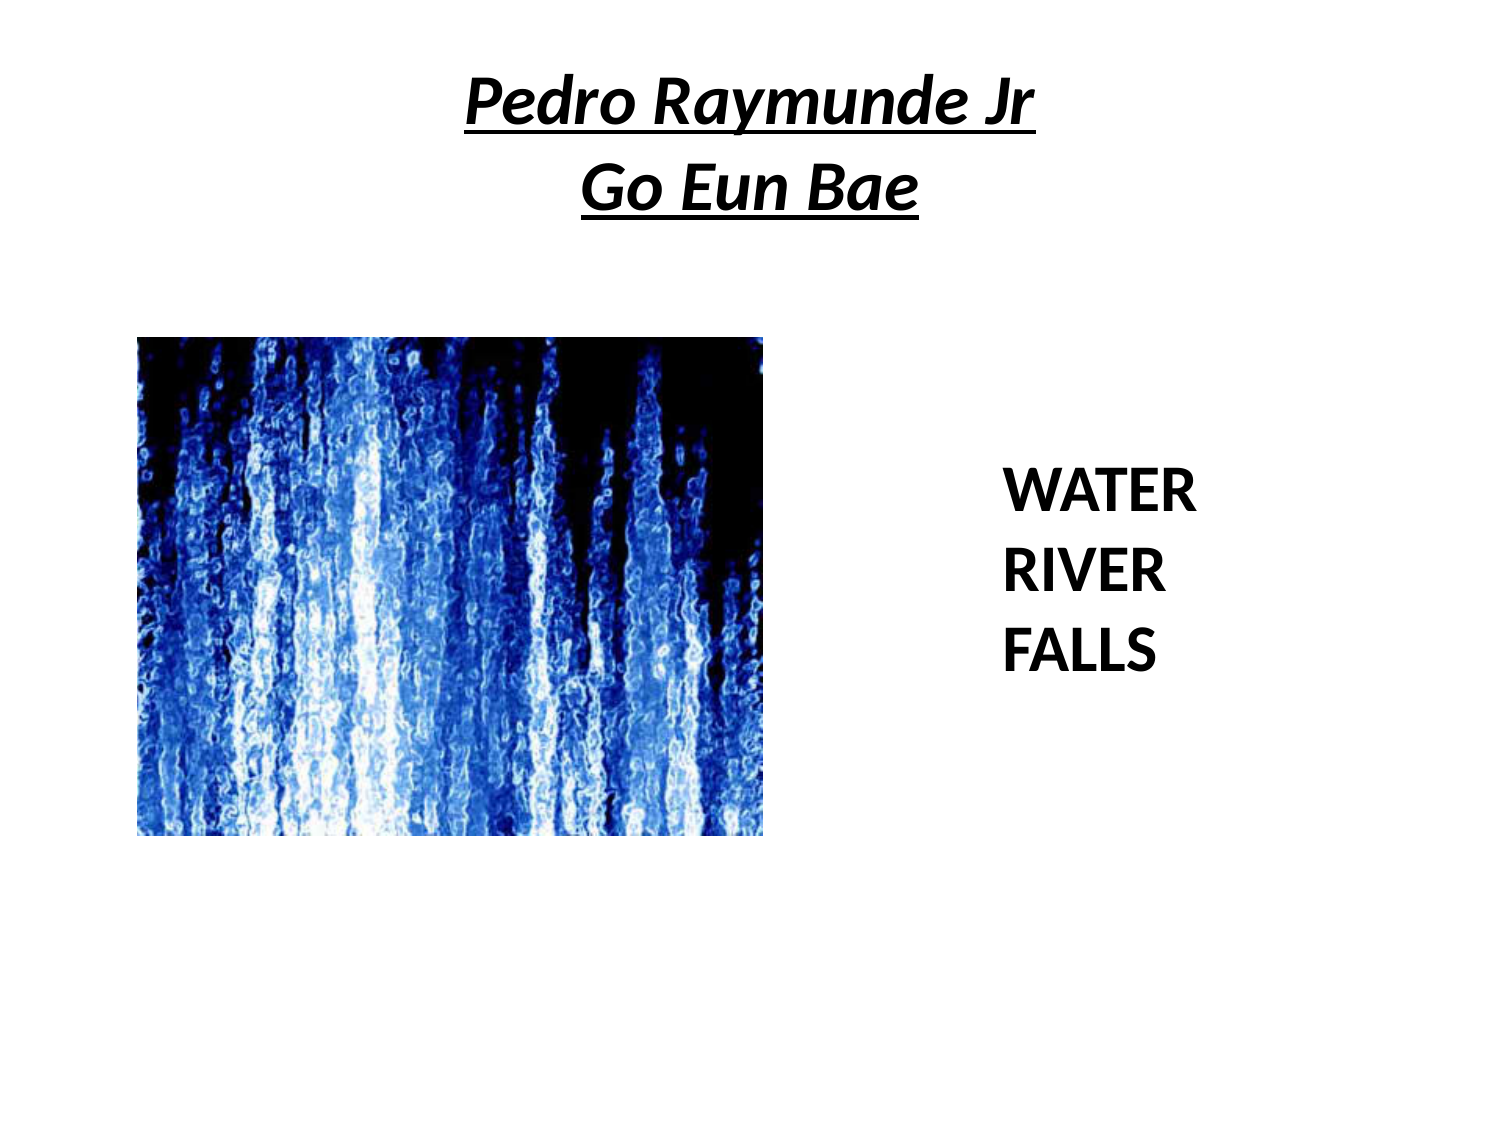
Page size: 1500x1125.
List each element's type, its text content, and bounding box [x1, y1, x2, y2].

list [137, 337, 763, 837]
text_box WATER RIVER FALLS [987, 437, 1300, 693]
title Pedro Raymunde Jr Go Eun Bae [75, 45, 1425, 233]
